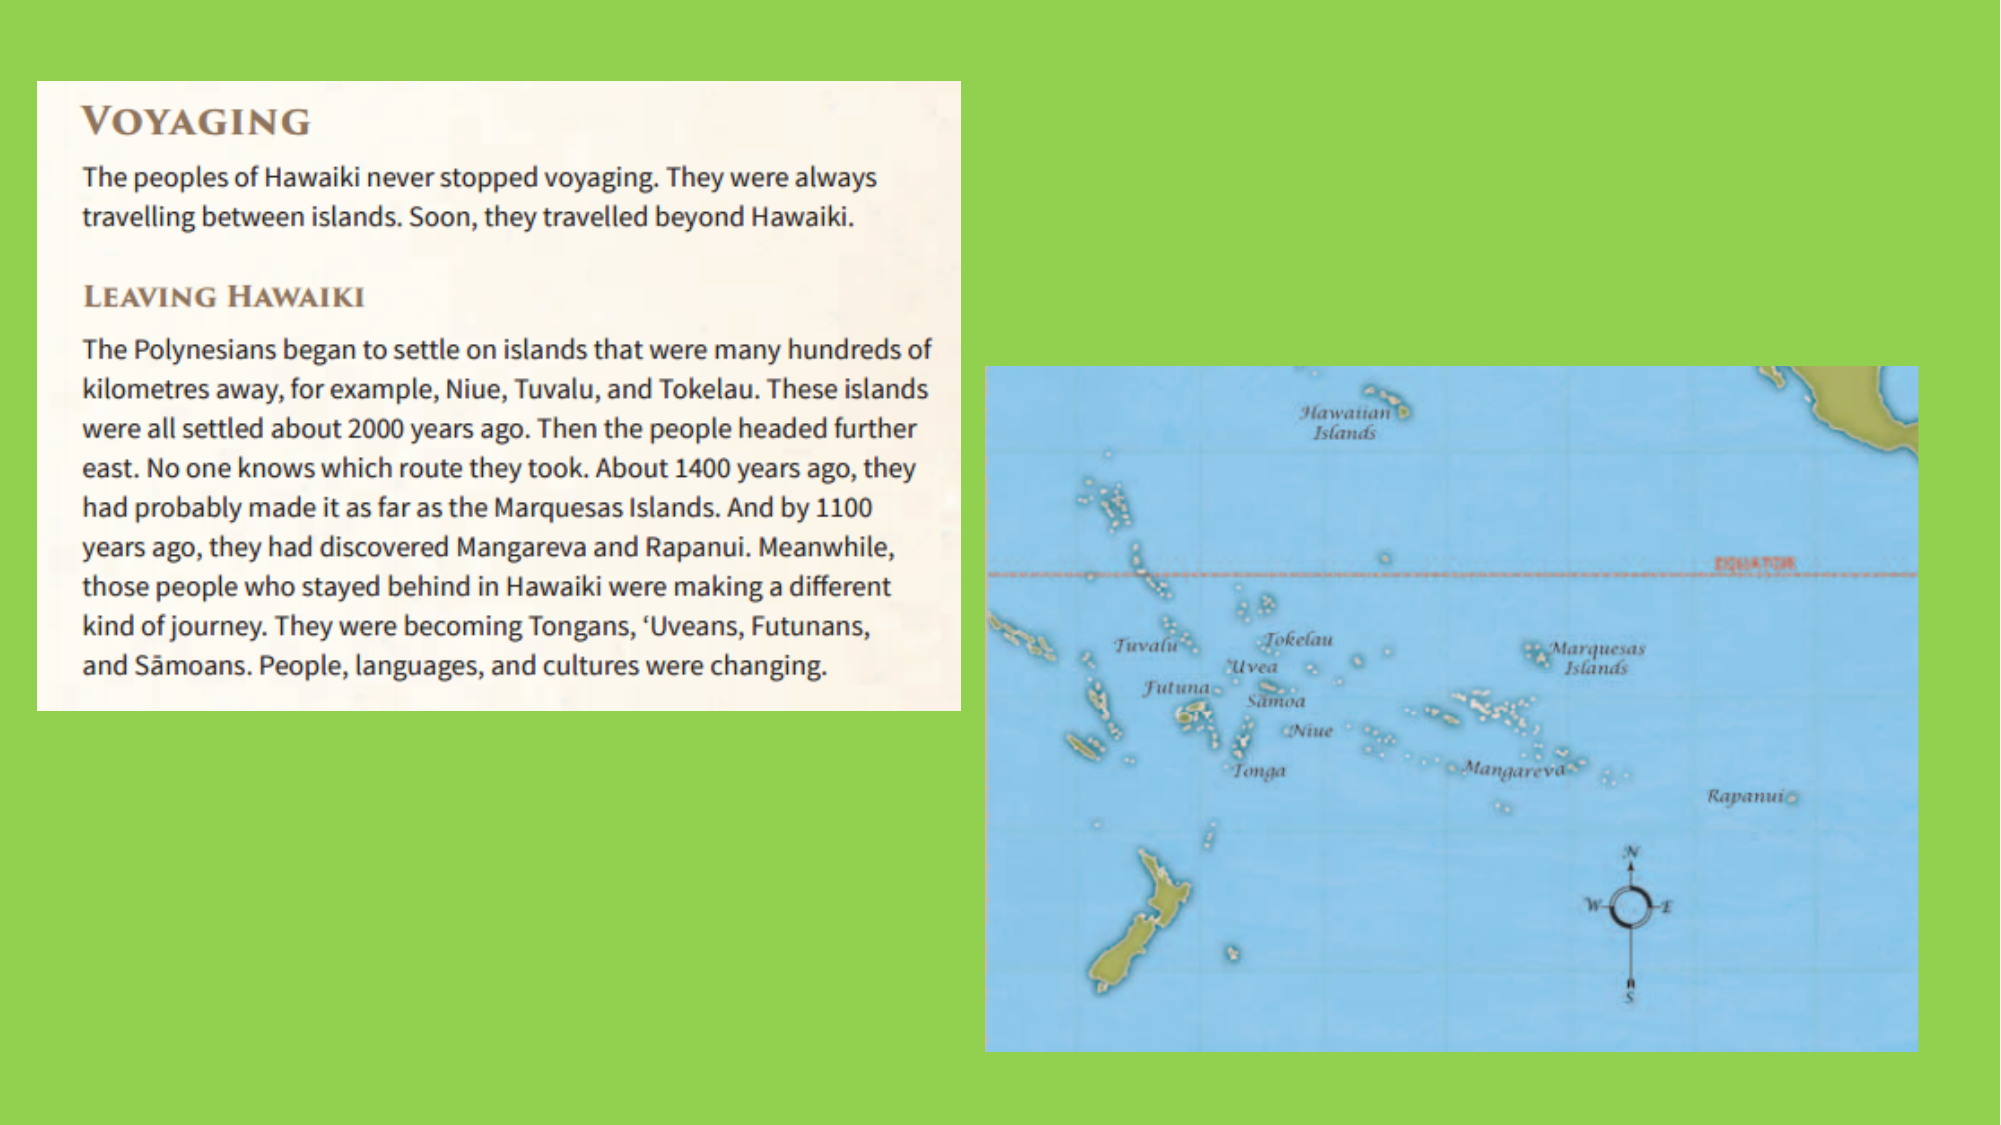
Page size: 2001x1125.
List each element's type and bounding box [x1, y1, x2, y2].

picture [985, 366, 1919, 1052]
picture [37, 81, 961, 711]
